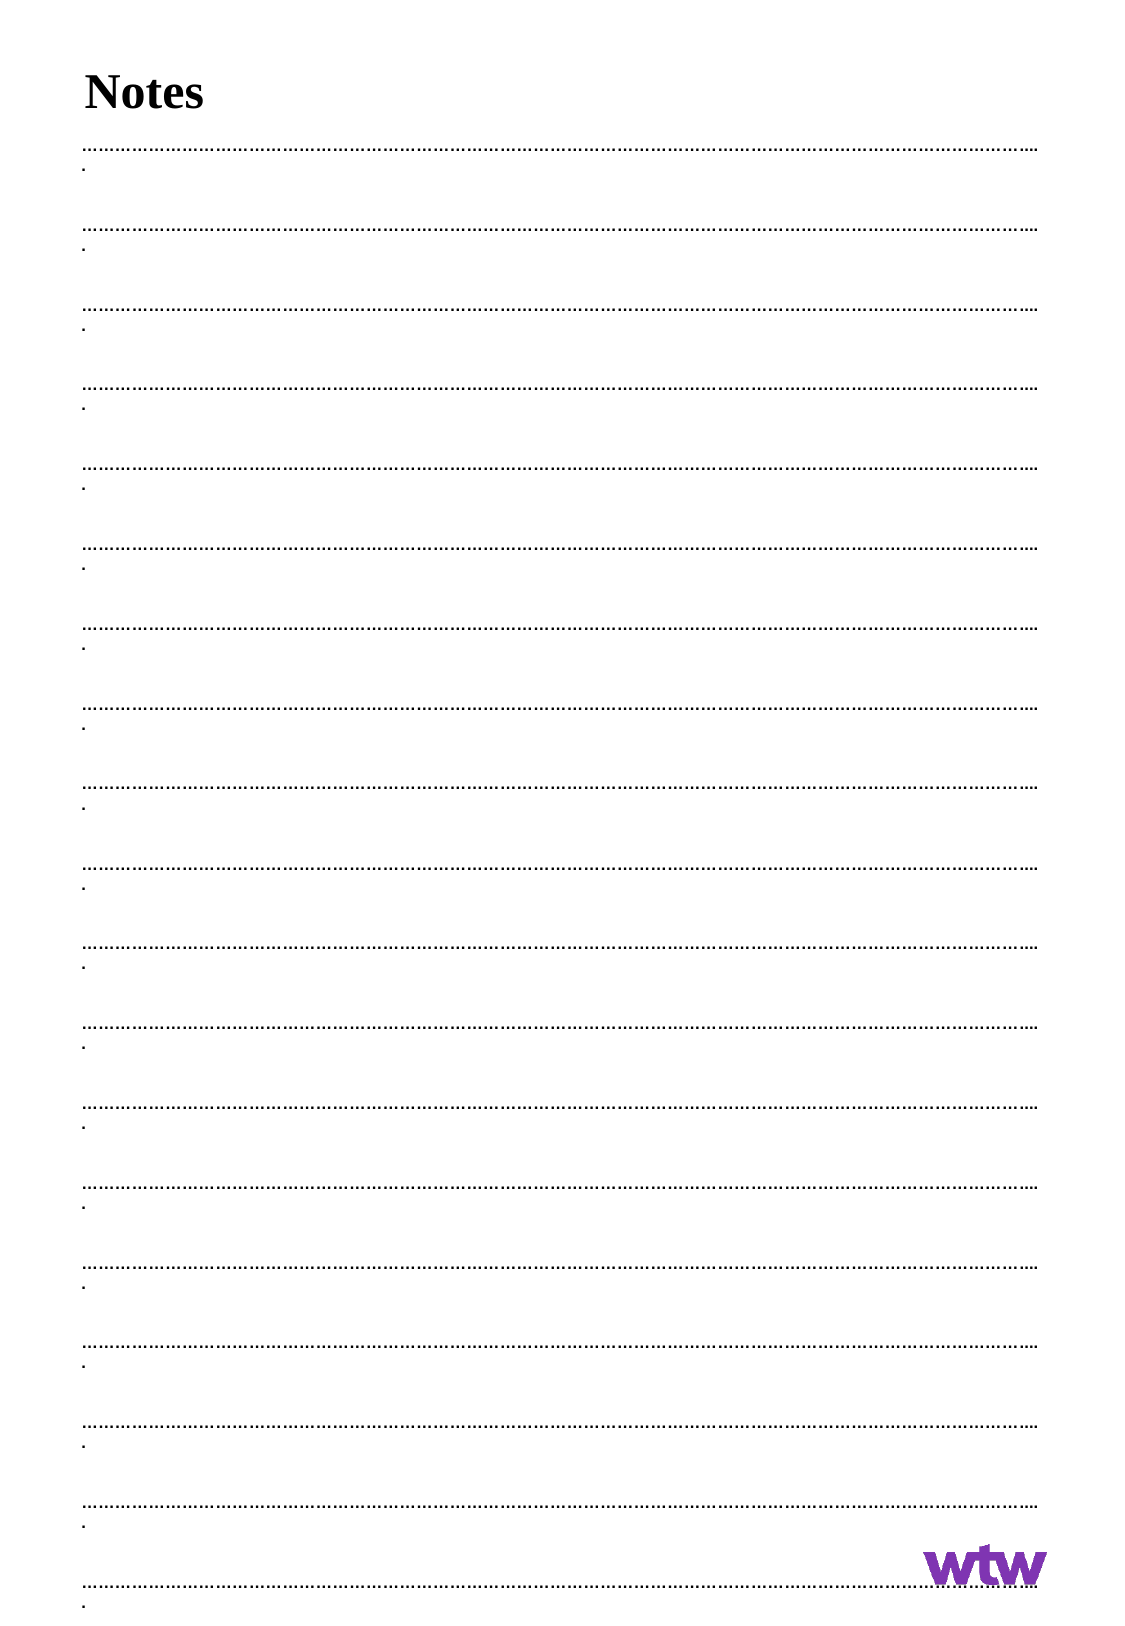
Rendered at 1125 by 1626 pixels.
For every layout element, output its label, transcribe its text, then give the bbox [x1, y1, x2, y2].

picture [923, 1544, 1047, 1585]
text_box Notes [70, 0, 1047, 127]
text_box ……………………………………………………………………………………………………………………………………………………..... ……………………………………………………………………………………………………………………………………………………..... ……………………………………………………………………………………………………………………………………………………..... ……………………………………………………………………………………………………………………………………………………..... ……………………………………………………………………………………………………………………………………………………..... ……………………………………………………………………………………………………………………………………………………..... ……………………………………………………………………………………………………………………………………………………..... ……………………………………………………………………………………………………………………………………………………..... ……………………………………………………………………………………………………………………………………………………..... ……………………………………………………………………………………………………………………………………………………..... ……………………………………………………………………………………………………………………………………………………..... ……………………………………………………………………………………………………………………………………………………..... ……………………………………………………………………………………………………………………………………………………..... ……………………………………………………………………………………………………………………………………………………..... ……………………………………………………………………………………………………………………………………………………..... ……………………………………………………………………………………………………………………………………………………..... ……………………………………………………………………………………………………………………………………………………..... ……………………………………………………………………………………………………………………………………………………..... ……………………………………………………………………………………………………………………………………………………..... ……………………………………………………………………………………………………………………………………………………..... ……………………………………………………………………………………………………………………………………………………..... ……………………………………………………………………………………………………………………………………………………..... ……………………………………………………………………………………………………………………………………………………..... [66, 127, 1056, 1625]
